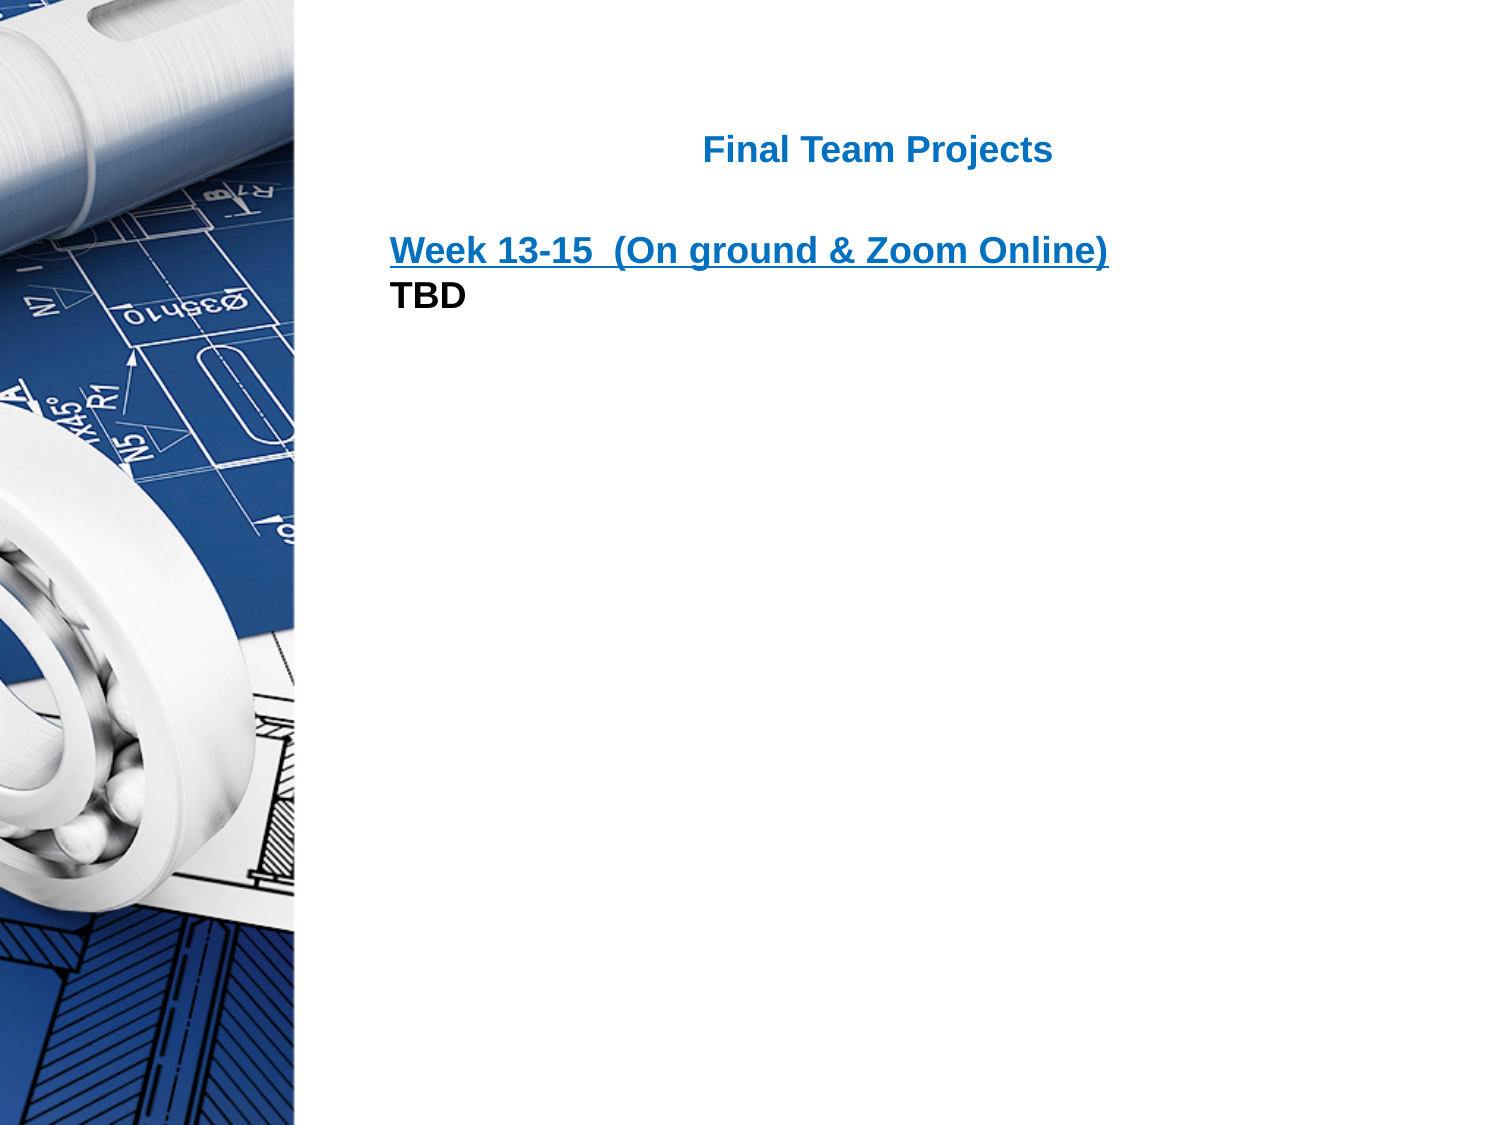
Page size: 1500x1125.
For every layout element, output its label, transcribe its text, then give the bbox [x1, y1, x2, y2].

text_box Week 13-15 (On ground & Zoom Online) TBD [374, 219, 1125, 324]
text_box Final Team Projects [687, 117, 1088, 178]
title [337, 178, 1438, 366]
picture [0, 0, 1500, 1125]
